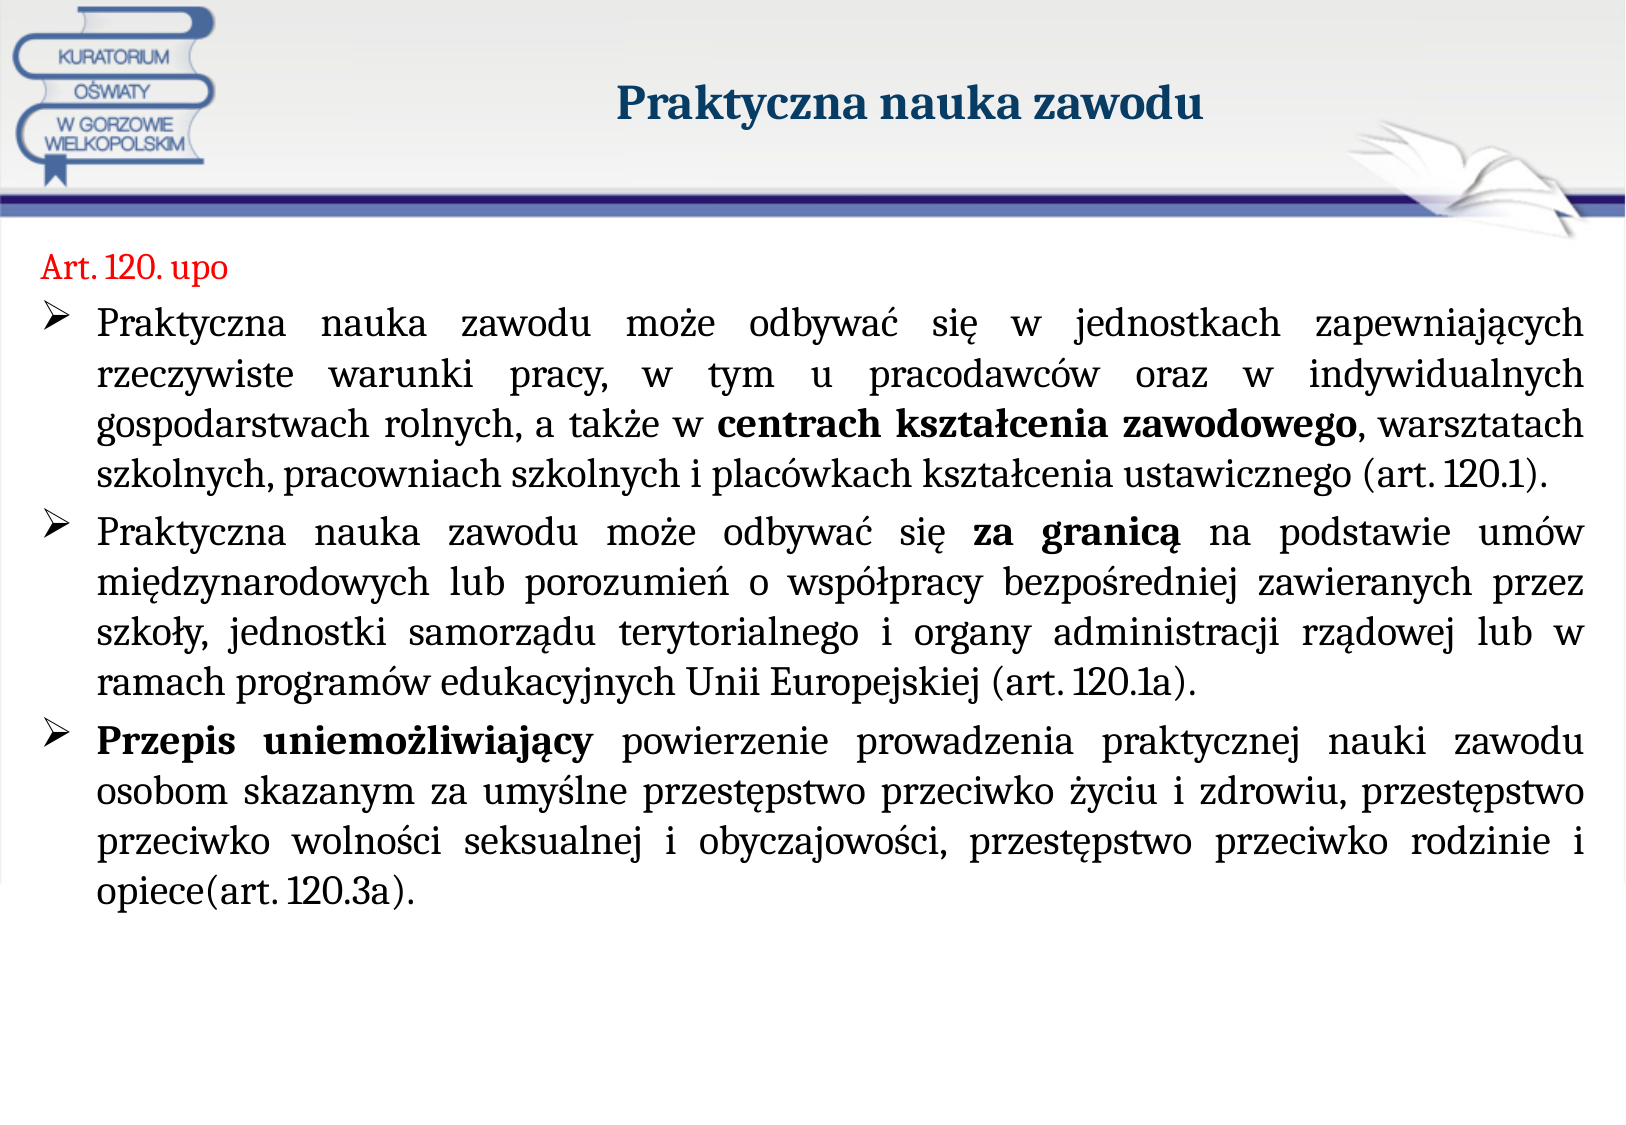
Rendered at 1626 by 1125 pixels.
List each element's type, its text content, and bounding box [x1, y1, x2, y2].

picture [0, 0, 1626, 1125]
list Art. 120. upo Praktyczna nauka zawodu może odbywać się w jednostkach zapewniających rzeczywiste warunki pracy, w tym u pracodawców oraz w indywidualnych gospodarstwach rolnych, a także w centrach kształcenia zawodowego, warsztatach szkolnych, pracowniach szkolnych i placówkach kształcenia ustawicznego (art. 120.1). Praktyczna nauka zawodu może odbywać się za granicą na podstawie umów międzynarodowych lub porozumień o współpracy bezpośredniej zawieranych przez szkoły, jednostki samorządu terytorialnego i organy administracji rządowej lub w ramach programów edukacyjnych Unii Europejskiej (art. 120.1a). Przepis uniemożliwiający powierzenie prowadzenia praktycznej nauki zawodu osobom skazanym za umyślne przestępstwo przeciwko życiu i zdrowiu, przestępstwo przeciwko wolności seksualnej i obyczajowości, przestępstwo przeciwko rodzinie i opiece(art. 120.3a). [25, 234, 1600, 938]
title Praktyczna nauka zawodu [221, 23, 1600, 176]
